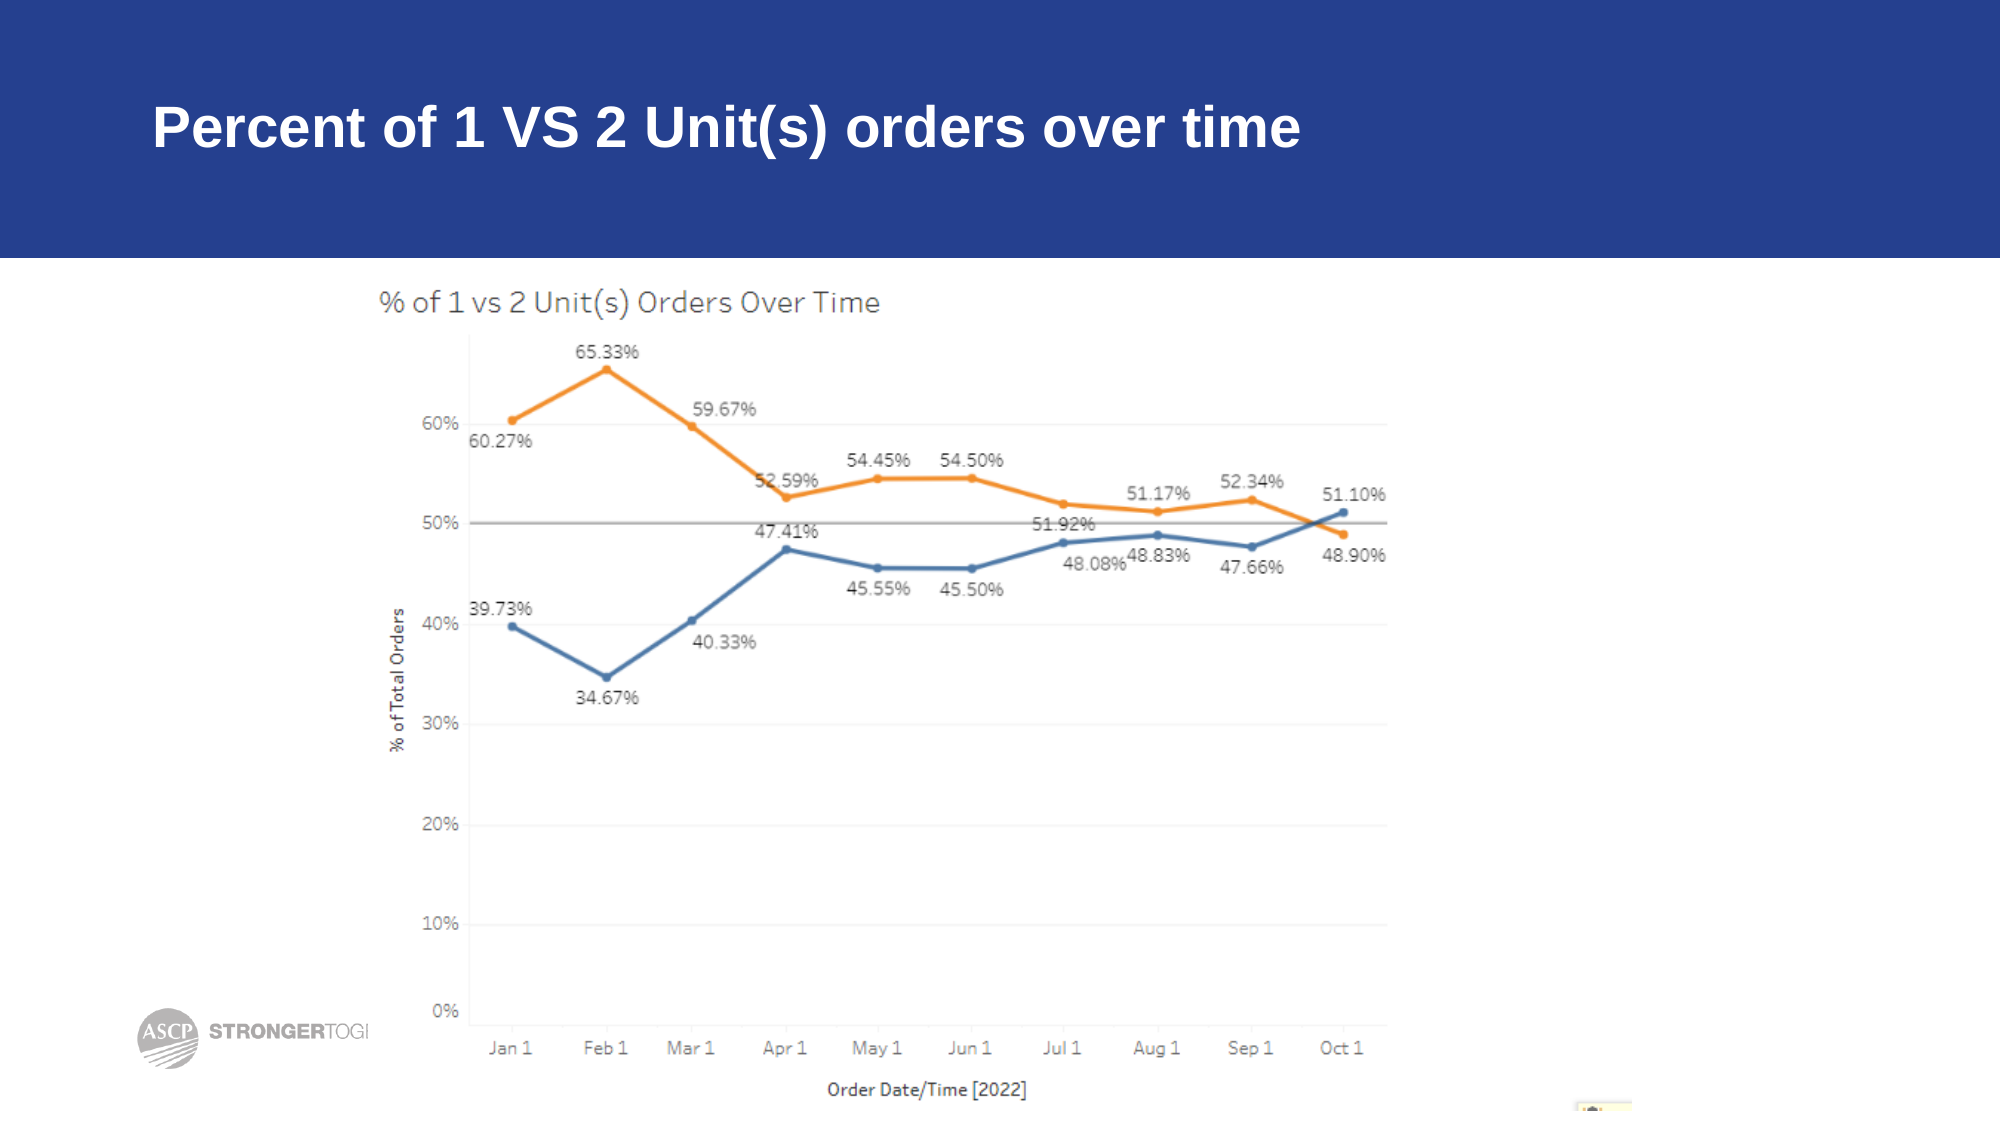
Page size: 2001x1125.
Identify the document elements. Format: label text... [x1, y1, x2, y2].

picture [137, 277, 1632, 1111]
title Percent of 1 VS 2 Unit(s) orders over time [137, 20, 1863, 238]
